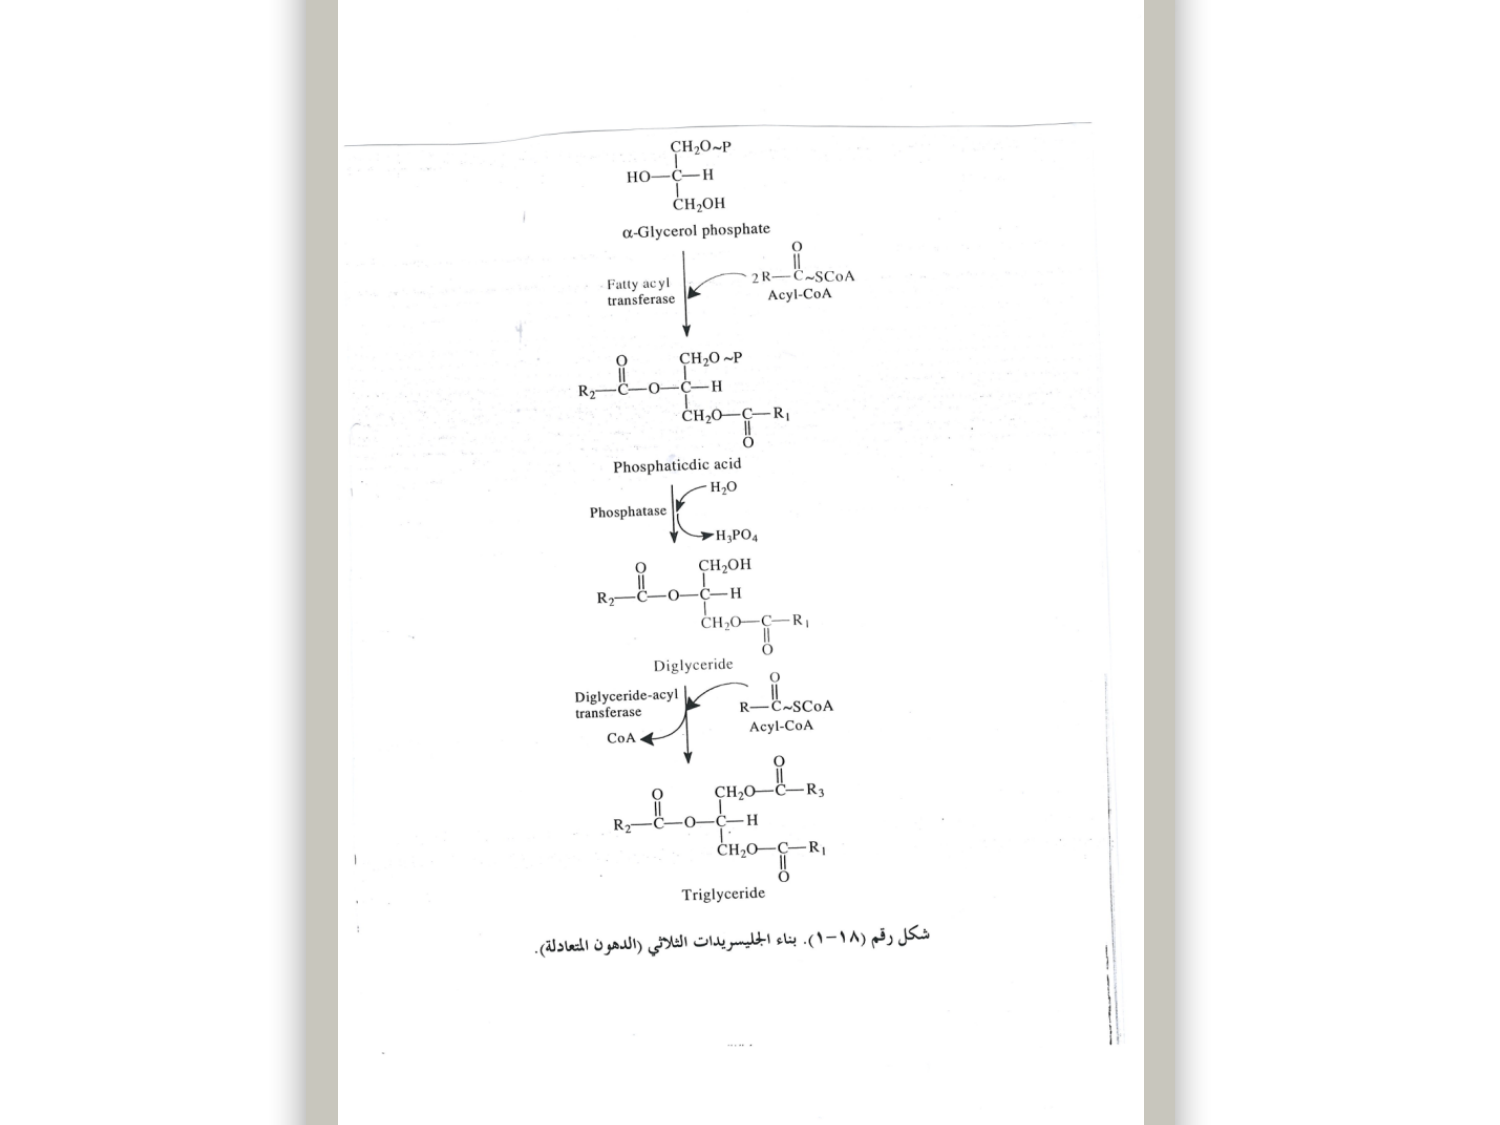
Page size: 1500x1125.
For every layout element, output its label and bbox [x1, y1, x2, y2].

list [337, 0, 1145, 1125]
